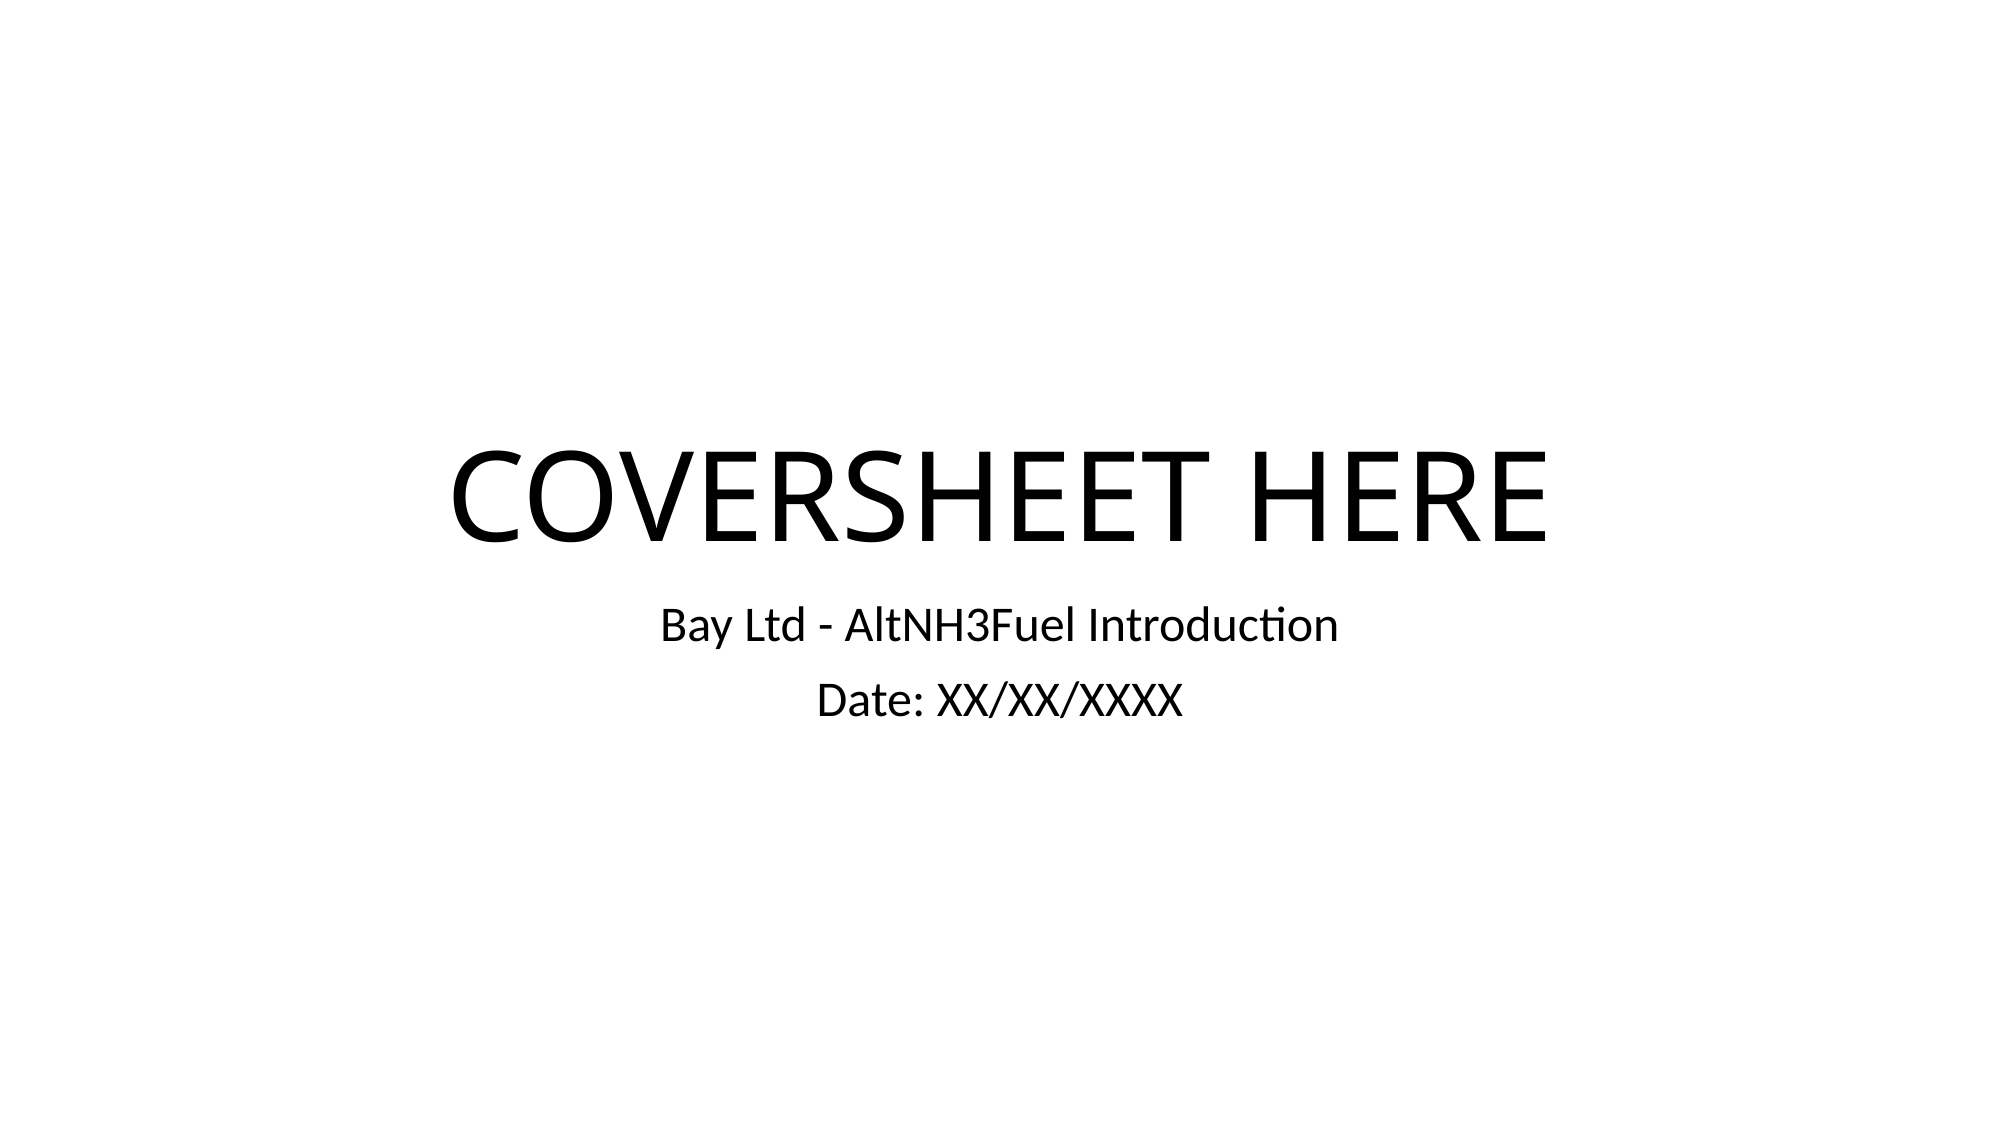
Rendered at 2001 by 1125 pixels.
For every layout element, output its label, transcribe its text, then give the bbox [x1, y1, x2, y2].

title COVERSHEET HERE [249, 184, 1750, 576]
subtitle Bay Ltd - AltNH3Fuel Introduction Date: XX/XX/XXXX [249, 590, 1750, 863]
